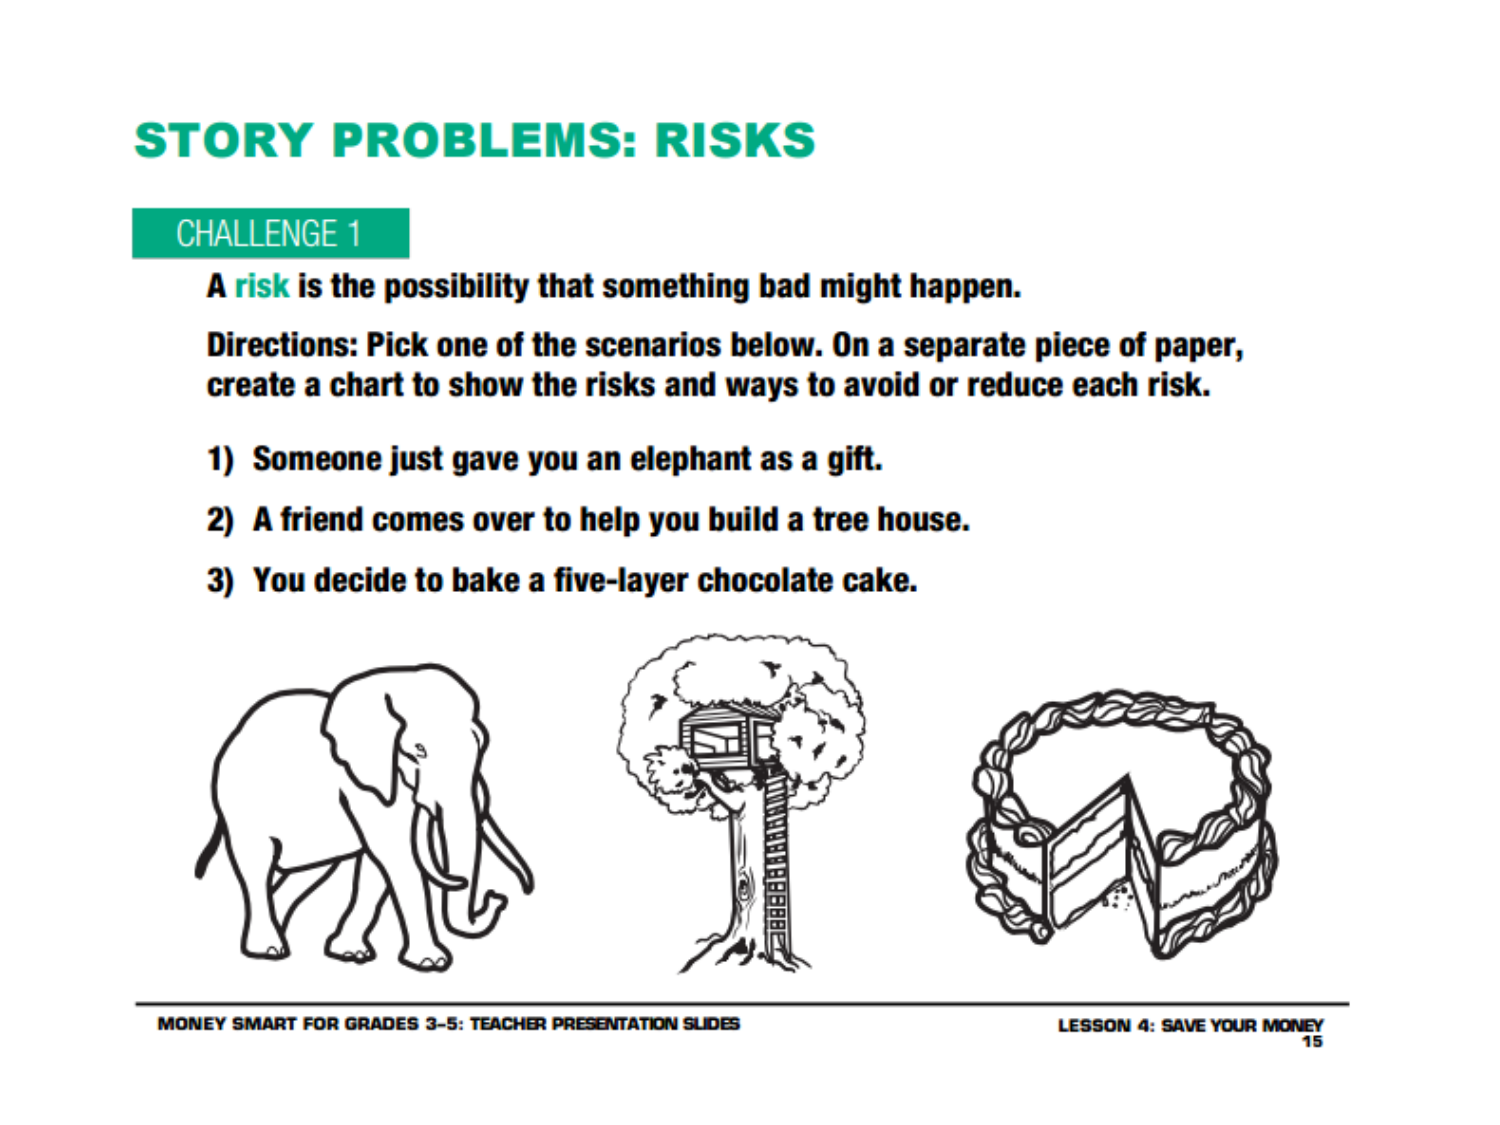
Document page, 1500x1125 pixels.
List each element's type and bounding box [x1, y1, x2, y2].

picture [87, 69, 1388, 1075]
